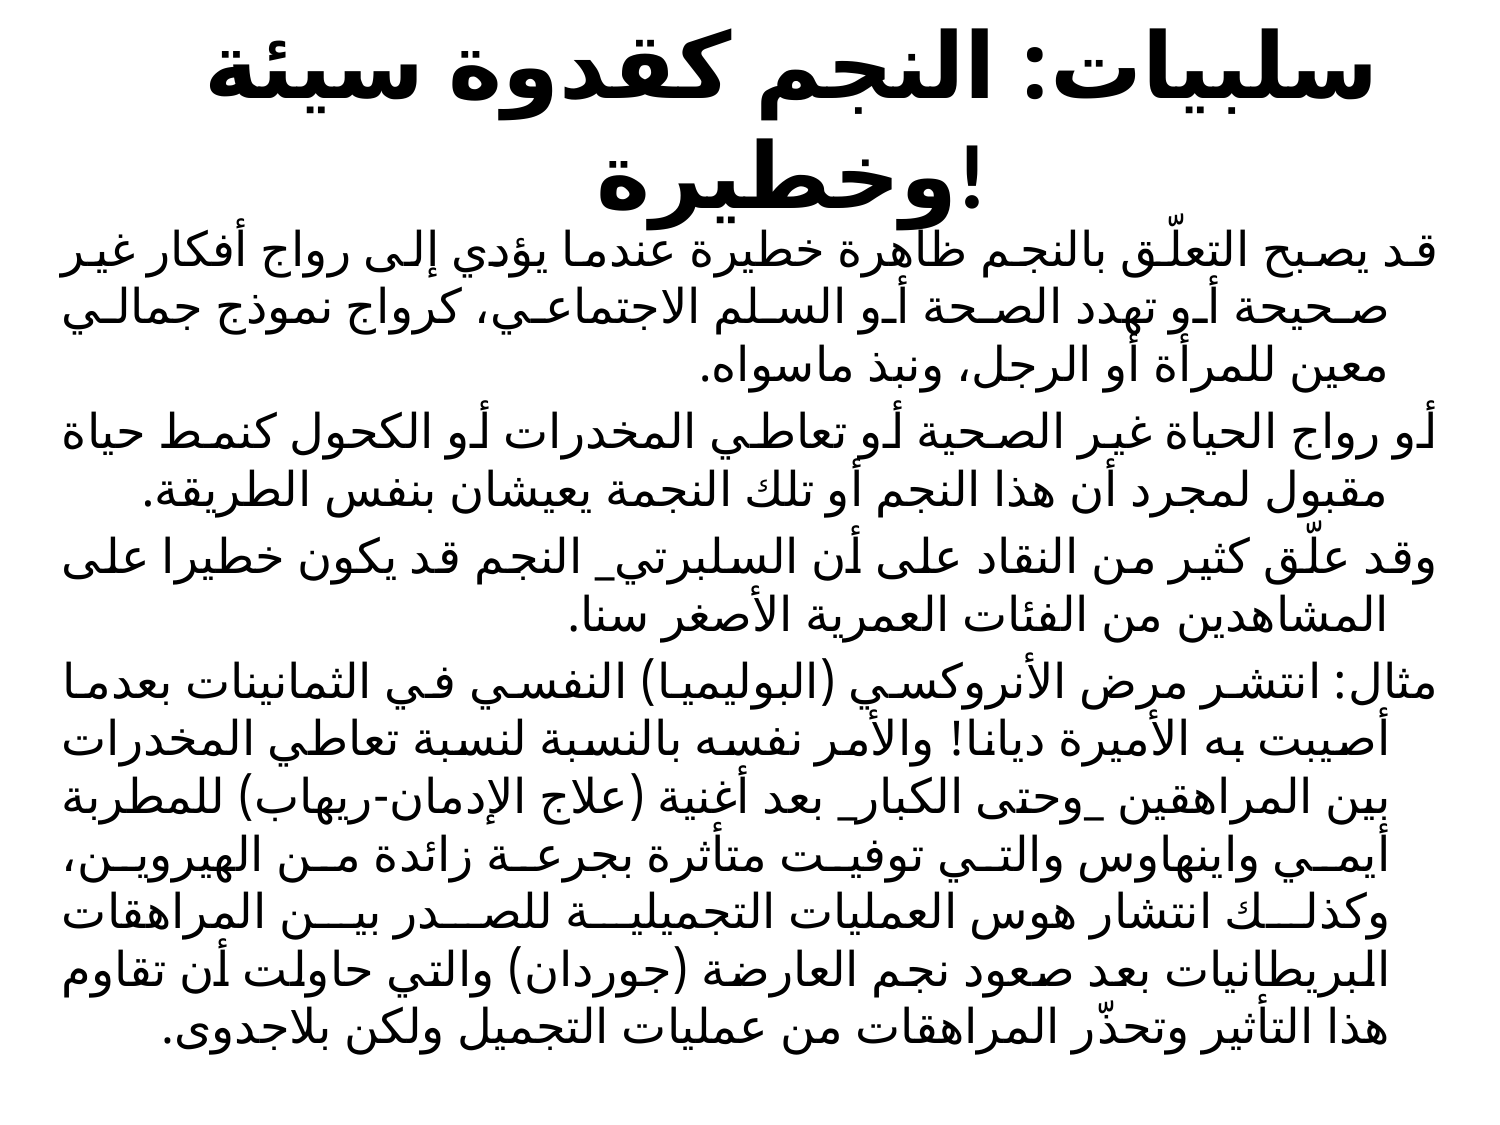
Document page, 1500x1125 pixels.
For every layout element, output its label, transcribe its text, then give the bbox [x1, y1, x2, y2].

title سلبيات: النجم كقدوة سيئة وخطيرة! [117, 35, 1468, 200]
list قد يصبح التعلّق بالنجم ظاهرة خطيرة عندما يؤدي إلى رواج أفكار غير صحيحة أو تهدد الصحة أو السلم الاجتماعي، كرواج نموذج جمالي معين للمرأة أو الرجل، ونبذ ماسواه. أو رواج الحياة غير الصحية أو تعاطي المخدرات أو الكحول كنمط حياة مقبول لمجرد أن هذا النجم أو تلك النجمة يعيشان بنفس الطريقة. وقد علّق كثير من النقاد على أن السلبرتي_ النجم قد يكون خطيرا على المشاهدين من الفئات العمرية الأصغر سنا. مثال: انتشر مرض الأنروكسي (البوليميا) النفسي في الثمانينات بعدما أصيبت به الأميرة ديانا! والأمر نفسه بالنسبة لنسبة تعاطي المخدرات بين المراهقين _وحتى الكبار_ بعد أغنية (علاج الإدمان-ريهاب) للمطربة أيمي واينهاوس والتي توفيت متأثرة بجرعة زائدة من الهيروين، وكذلك انتشار هوس العمليات التجميلية للصدر بين المراهقات البريطانيات بعد صعود نجم العارضة (جوردان) والتي حاولت أن تقاوم هذا التأثير وتحذّر المراهقات من عمليات التجميل ولكن بلاجدوى. [46, 210, 1454, 1090]
